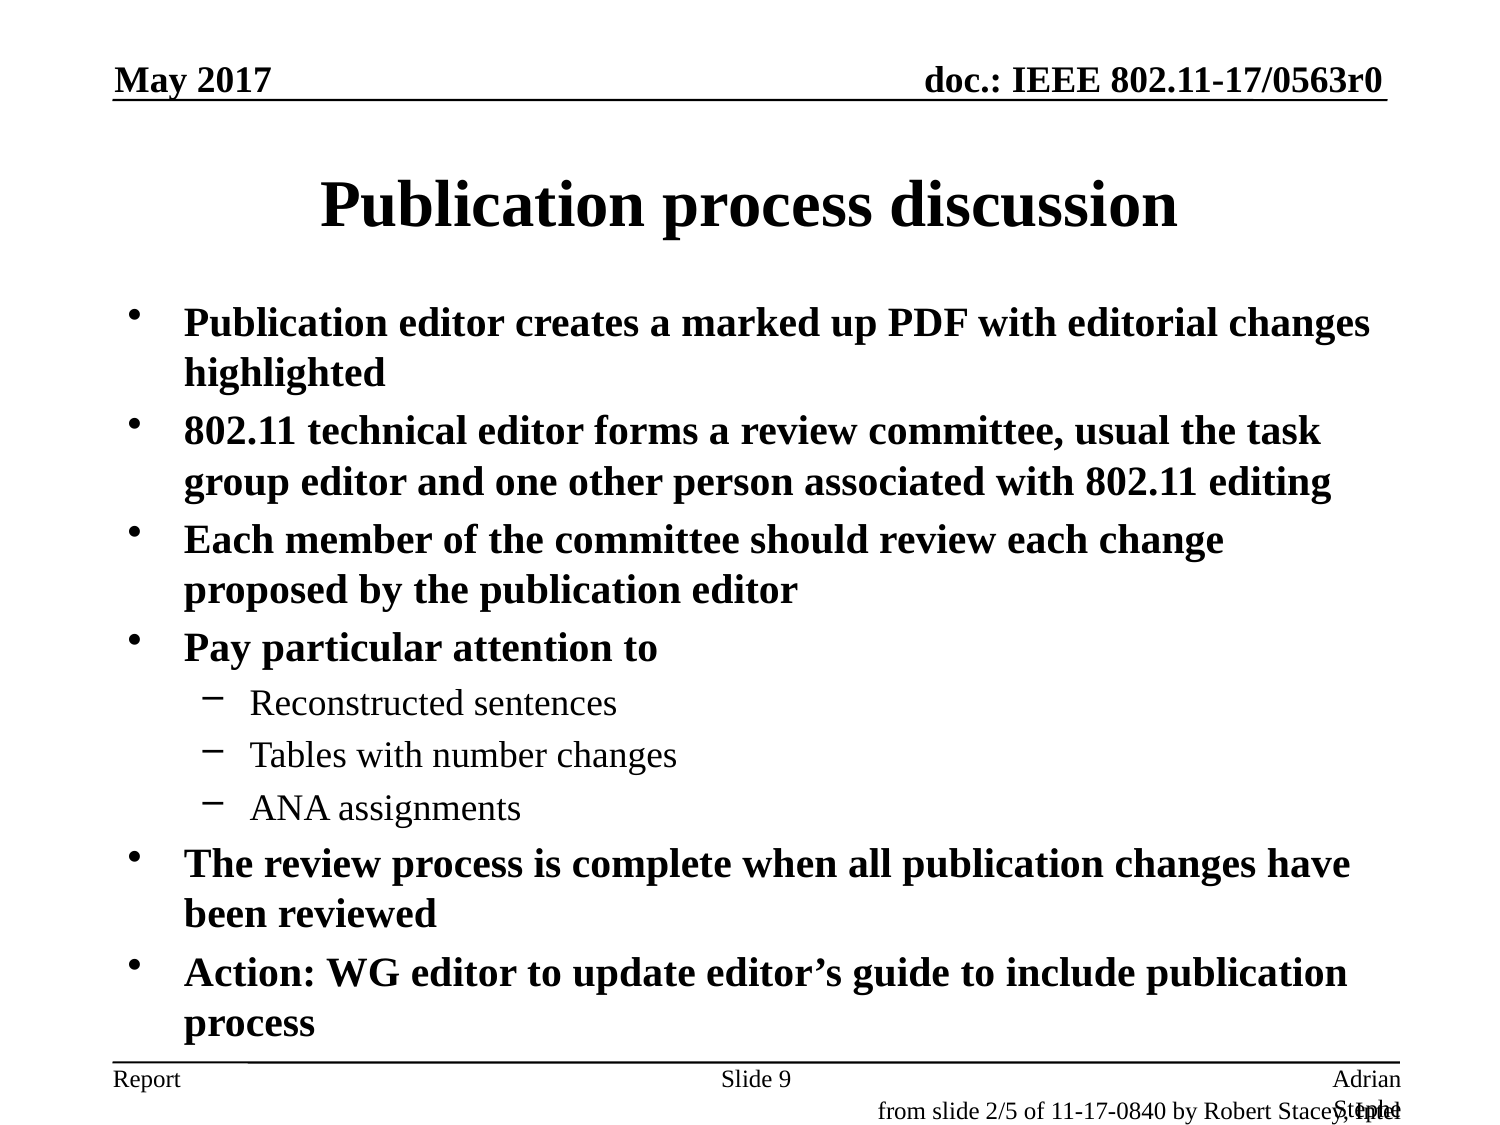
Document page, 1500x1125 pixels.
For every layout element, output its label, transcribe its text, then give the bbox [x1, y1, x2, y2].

title Publication process discussion [112, 112, 1388, 287]
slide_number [114, 54, 374, 101]
slide_number Slide 9 [711, 1061, 801, 1087]
footer Adrian Stephens, Intel Corporation [1324, 1061, 1402, 1087]
list Publication editor creates a marked up PDF with editorial changes highlighted 802.11 technical editor forms a review committee, usual the task group editor and one other person associated with 802.11 editing Each member of the committee should review each change proposed by the publication editor Pay particular attention to Reconstructed sentences Tables with number changes ANA assignments The review process is complete when all publication changes have been reviewed Action: WG editor to update editor’s guide to include publication process [112, 287, 1388, 1063]
text_box from slide 2/5 of 11-17-0840 by Robert Stacey, Intel [343, 1087, 1417, 1125]
